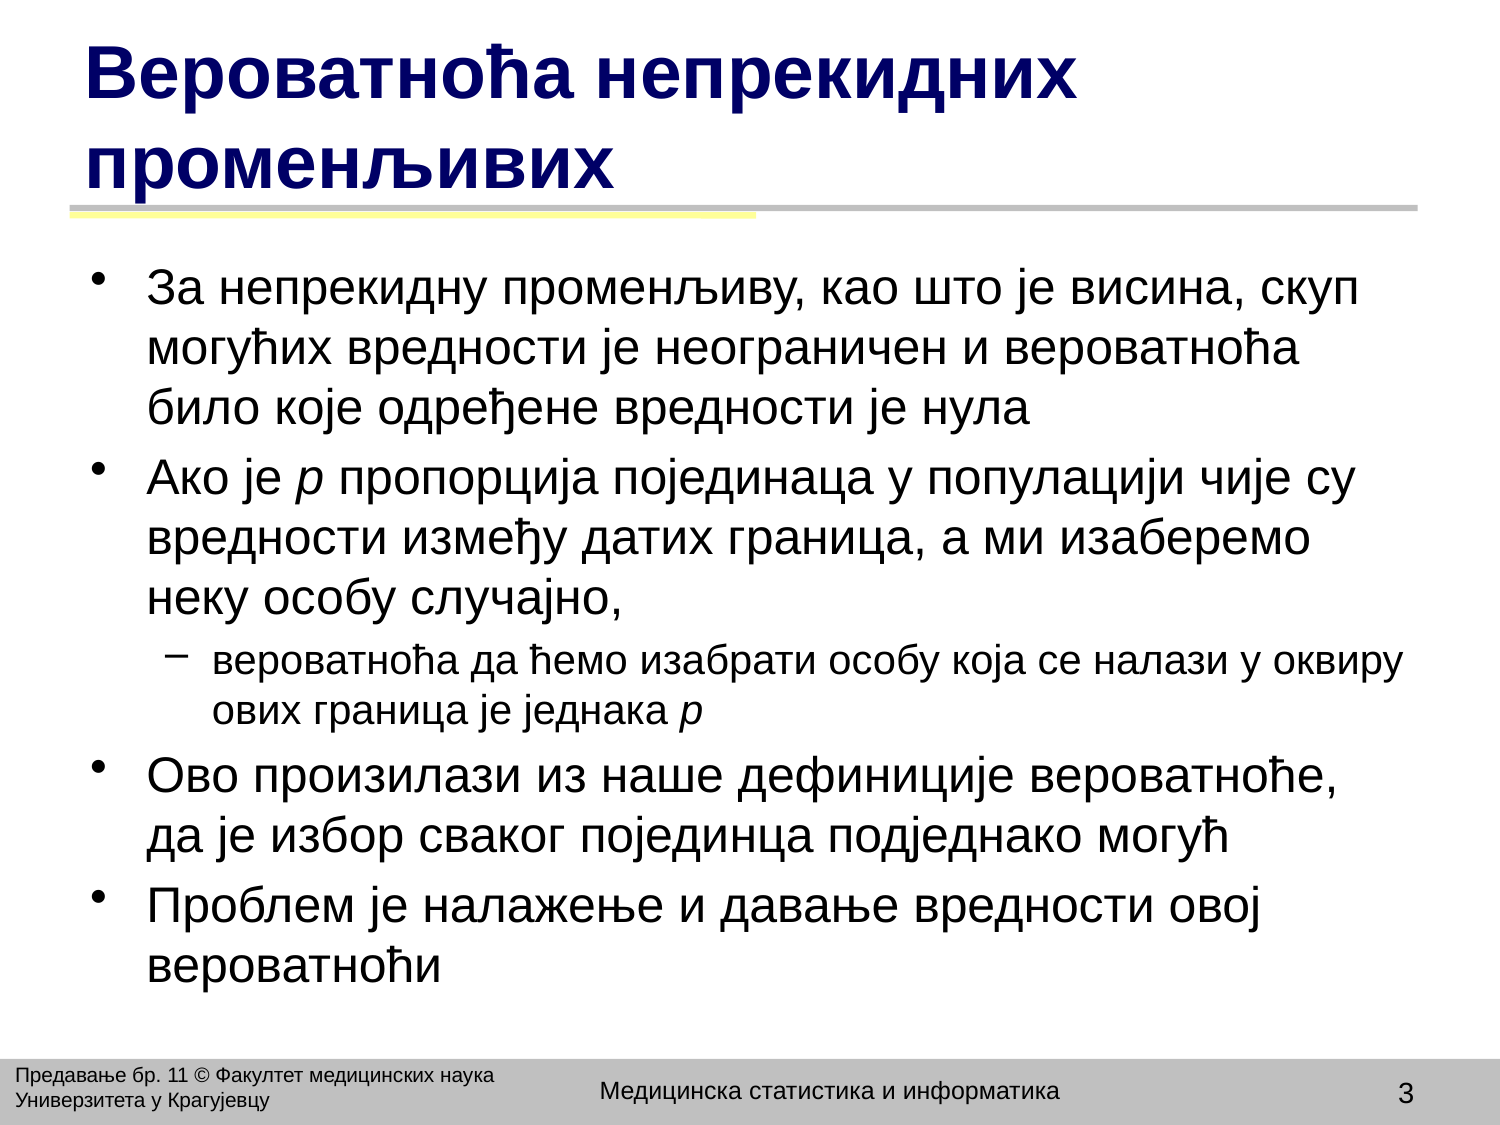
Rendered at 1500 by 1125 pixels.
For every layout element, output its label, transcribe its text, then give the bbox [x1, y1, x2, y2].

slide_number Предавање бр. 11 © Факултет медицинских наука Универзитета у Крагујевцу [0, 1053, 612, 1108]
slide_number 3 [1163, 1066, 1430, 1125]
list За непрекидну променљиву, као што је висина, скуп могућих вредности је неограничен и вероватноћа било које одређене вредности је нула Aко је p пропорција појединаца у популацији чије су вредности између датих граница, а ми изаберемо неку особу случајно, вероватноћа да ћемо изабрати особу која се налази у оквиру ових граница је једнака p Ово произилази из наше дефиниције вероватноће, да је избор сваког појединца подједнако могућ Проблем је налажење и давање вредности овој вероватноћи [74, 246, 1426, 1023]
title Вероватноћа непрекидних променљивих [69, 19, 1426, 208]
footer Медицинска статистика и информатика [512, 1066, 1149, 1125]
